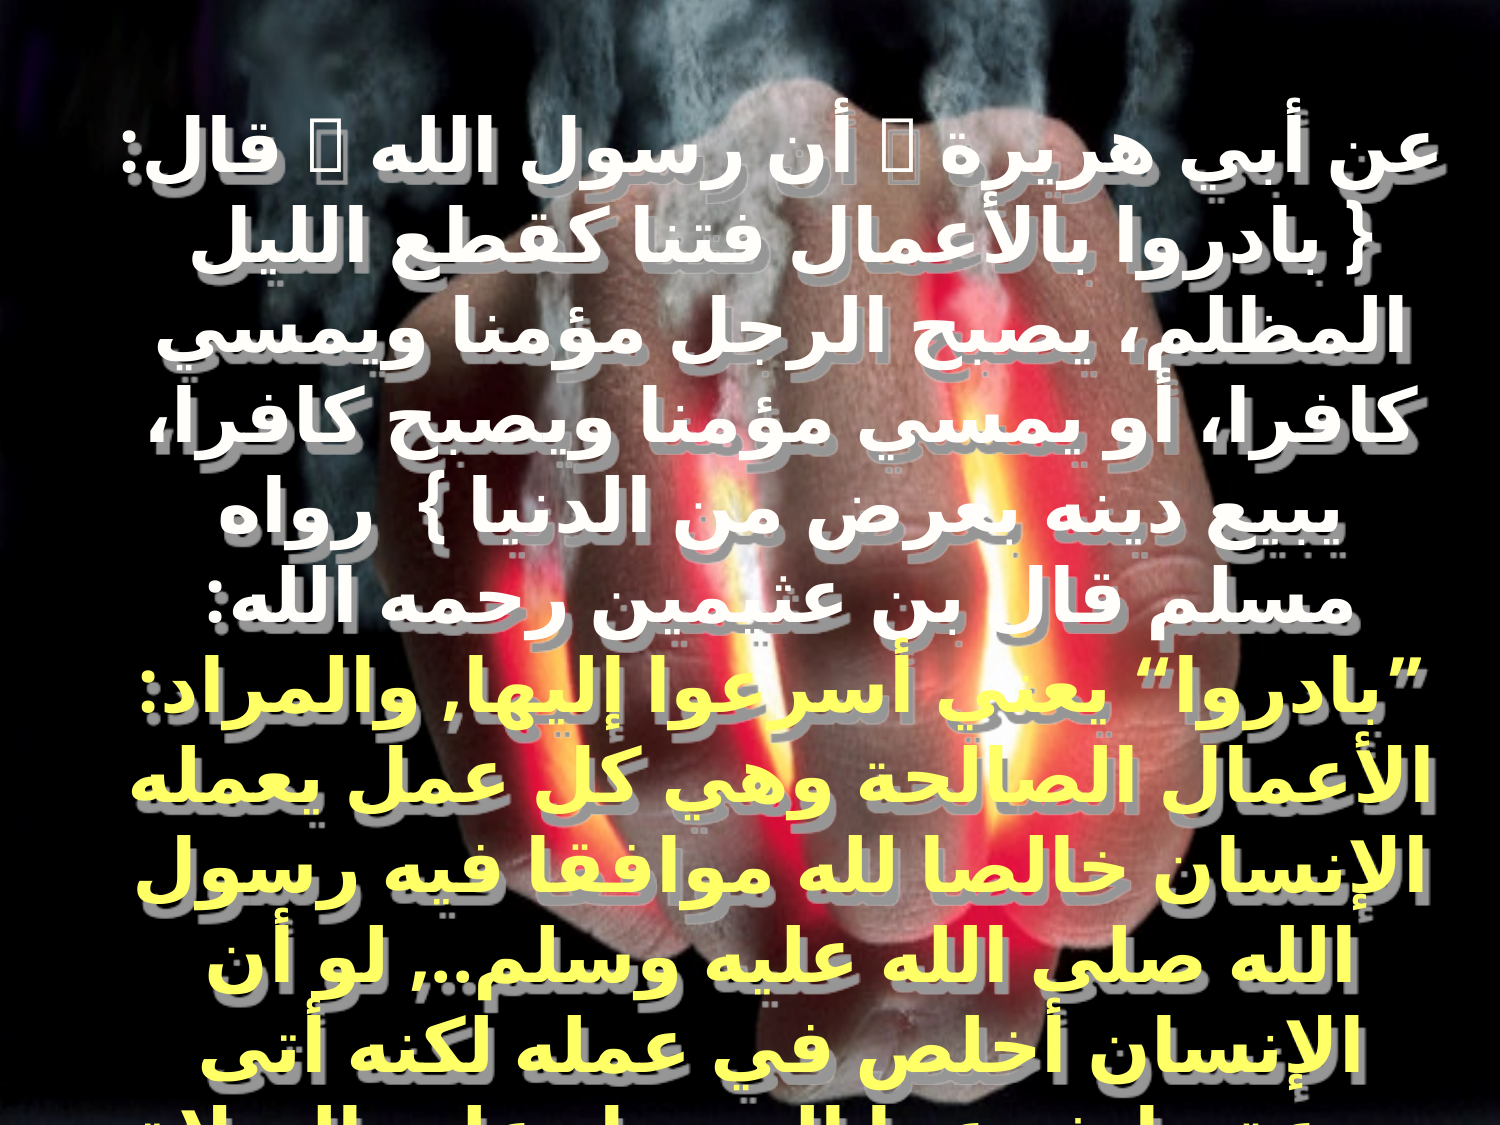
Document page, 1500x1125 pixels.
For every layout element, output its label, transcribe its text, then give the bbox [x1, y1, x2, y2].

picture [0, 0, 1500, 1125]
subtitle عن أبي هريرة  أن رسول الله  قال: { بادروا بالأعمال فتنا كقطع الليل المظلم، يصبح الرجل مؤمنا ويمسي كافرا، أو يمسي مؤمنا ويصبح كافرا، يبيع دينه بعرض من الدنيا } رواه مسلم قال بن عثيمين رحمه الله: ”بادروا“ يعني أسرعوا إليها, والمراد: الأعمال الصالحة وهي كل عمل يعمله الإنسان خالصا لله موافقا فيه رسول الله صلى الله عليه وسلم.., لو أن الإنسان أخلص في عمله لكنه أتى ببدعة ما شرعها الرسول عليه الصلاة والسلام فإن عمله لا يقبل حتى لو كان مخلصا [100, 89, 1464, 1012]
